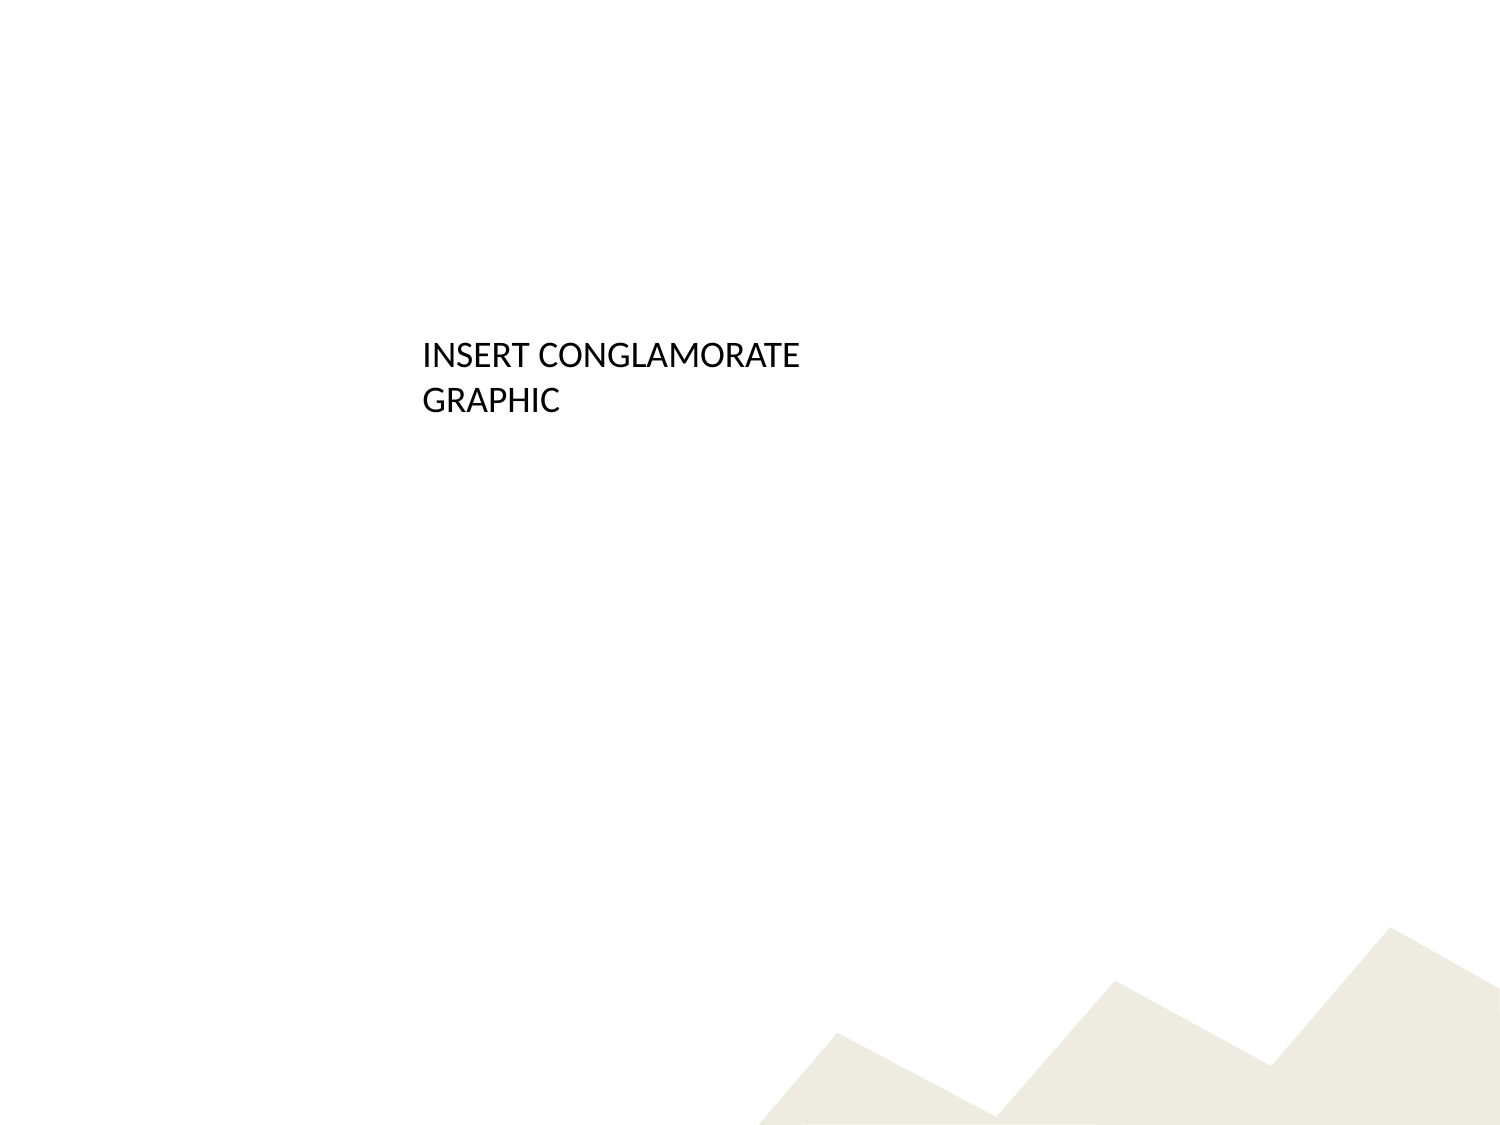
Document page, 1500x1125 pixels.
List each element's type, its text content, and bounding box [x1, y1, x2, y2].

text_box INSERT CONGLAMORATE GRAPHIC [407, 322, 934, 428]
